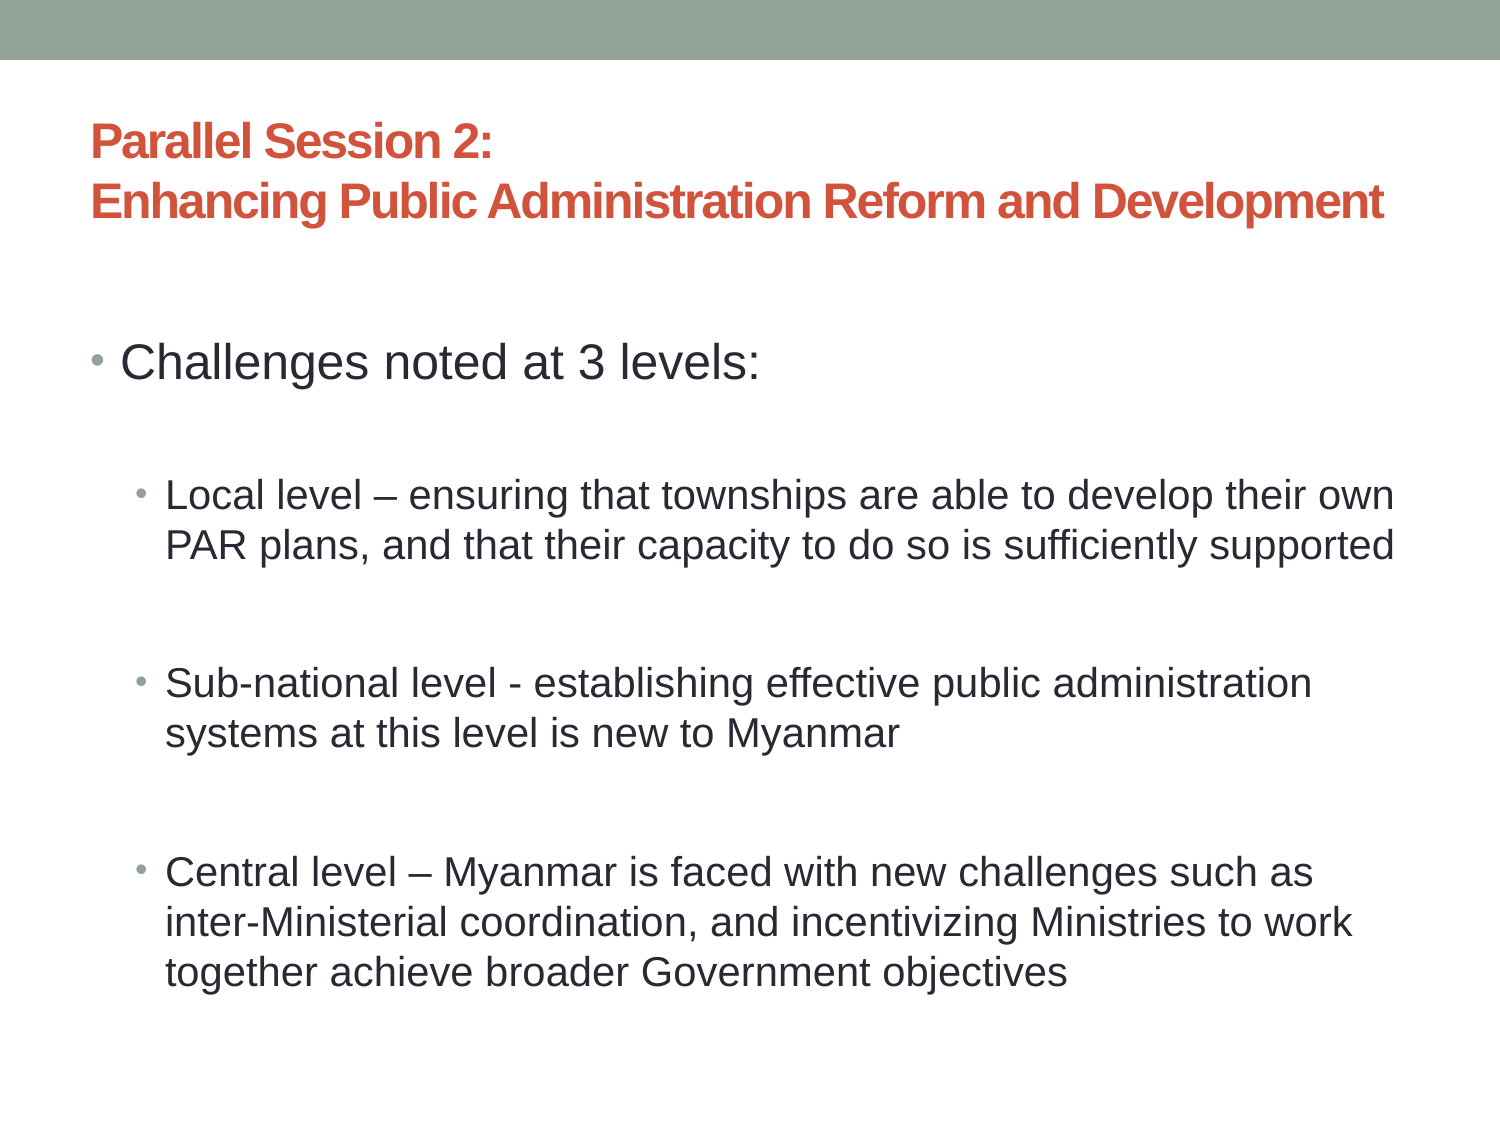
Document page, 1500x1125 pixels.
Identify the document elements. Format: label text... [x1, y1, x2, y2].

title Parallel Session 2: Enhancing Public Administration Reform and Development [75, 87, 1425, 250]
list Challenges noted at 3 levels: Local level – ensuring that townships are able to develop their own PAR plans, and that their capacity to do so is sufficiently supported Sub-national level - establishing effective public administration systems at this level is new to Myanmar Central level – Myanmar is faced with new challenges such as inter-Ministerial coordination, and incentivizing Ministries to work together achieve broader Government objectives [75, 322, 1425, 1063]
